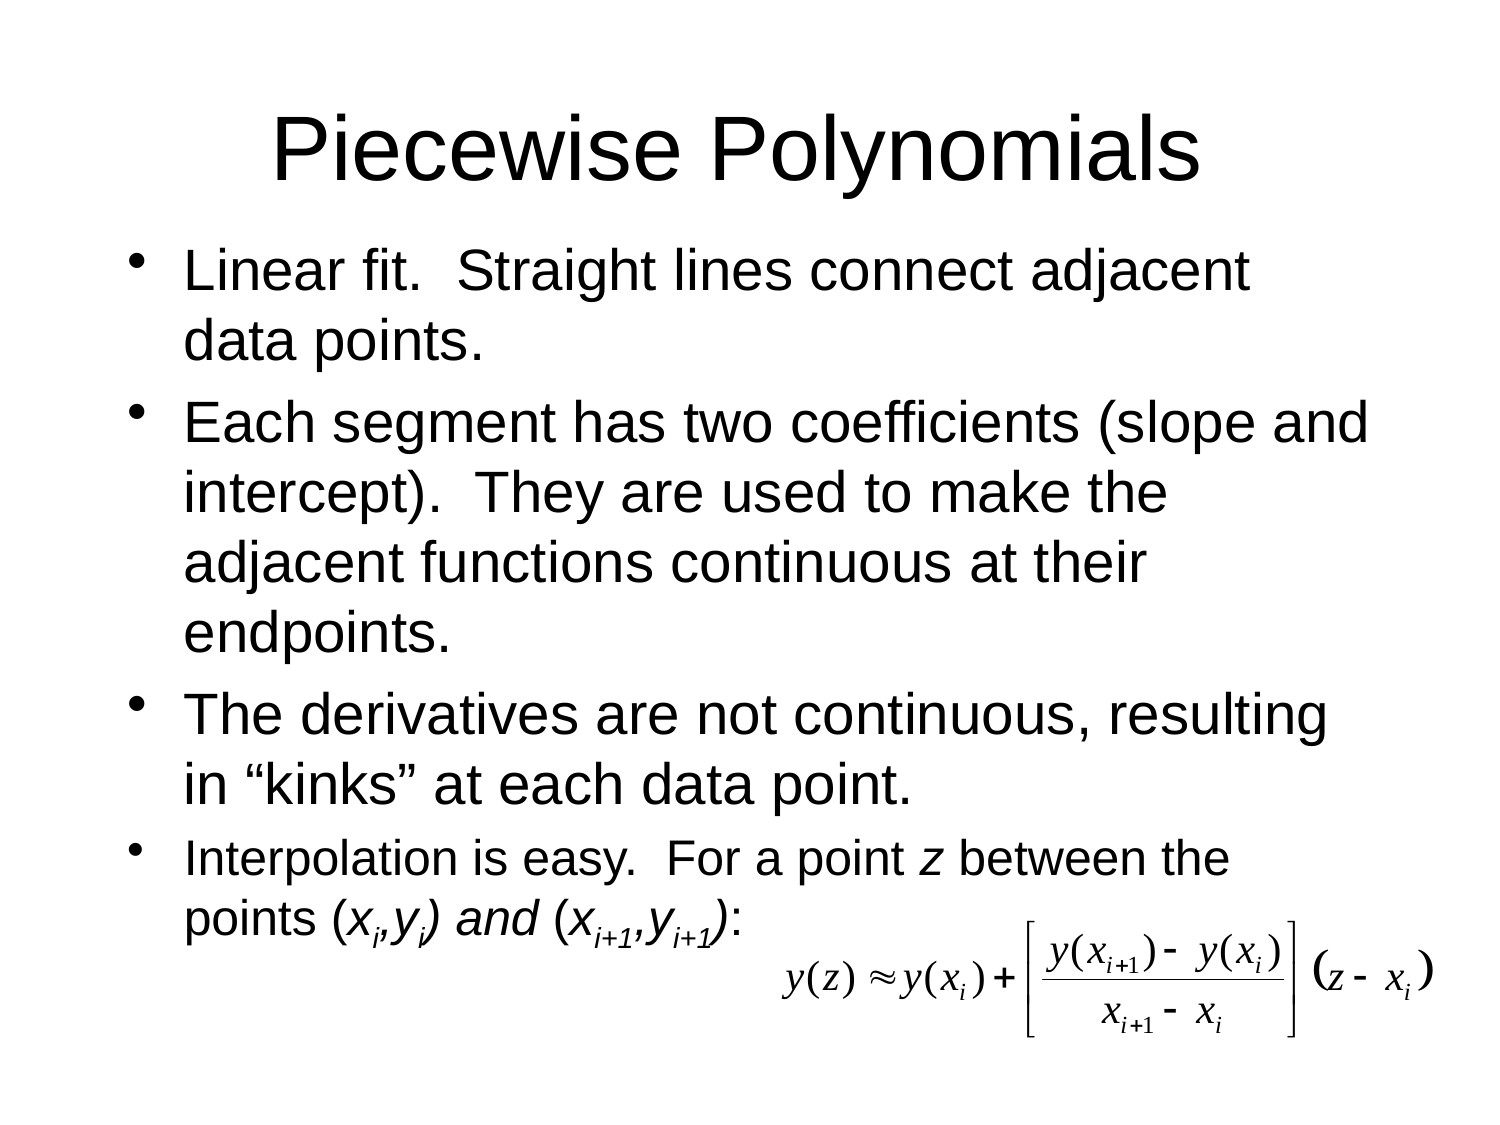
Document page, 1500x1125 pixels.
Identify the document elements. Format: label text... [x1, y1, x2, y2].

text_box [774, 912, 1438, 1047]
title Piecewise Polynomials [99, 49, 1376, 238]
list Linear fit. Straight lines connect adjacent data points. Each segment has two coefficients (slope and intercept). They are used to make the adjacent functions continuous at their endpoints. The derivatives are not continuous, resulting in “kinks” at each data point. Interpolation is easy. For a point z between the points (xi,yi) and (xi+1,yi+1): [112, 224, 1388, 901]
